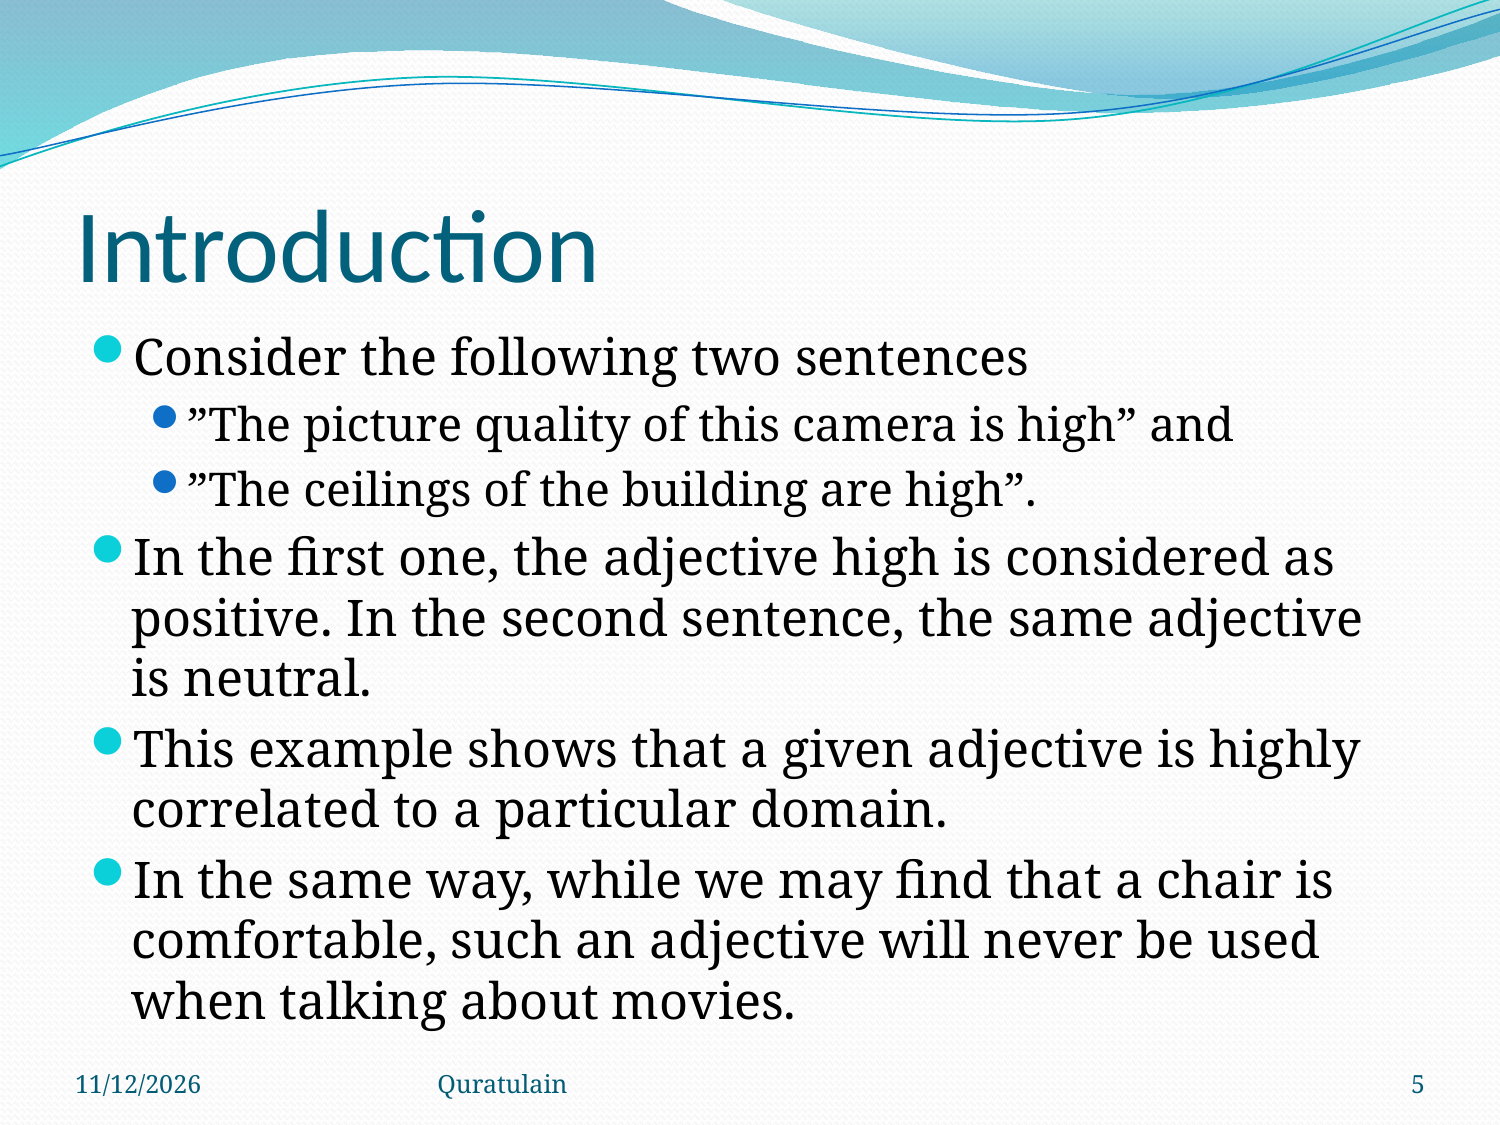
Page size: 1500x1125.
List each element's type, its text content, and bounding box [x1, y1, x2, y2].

list Consider the following two sentences ”The picture quality of this camera is high” and ”The ceilings of the building are high”. In the first one, the adjective high is considered as positive. In the second sentence, the same adjective is neutral. This example shows that a given adjective is highly correlated to a particular domain. In the same way, while we may find that a chair is comfortable, such an adjective will never be used when talking about movies. [75, 317, 1425, 1038]
footer Quratulain [437, 1042, 988, 1103]
slide_number 5 [1299, 1042, 1425, 1103]
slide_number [75, 1042, 425, 1103]
title Introduction [75, 115, 1425, 303]
